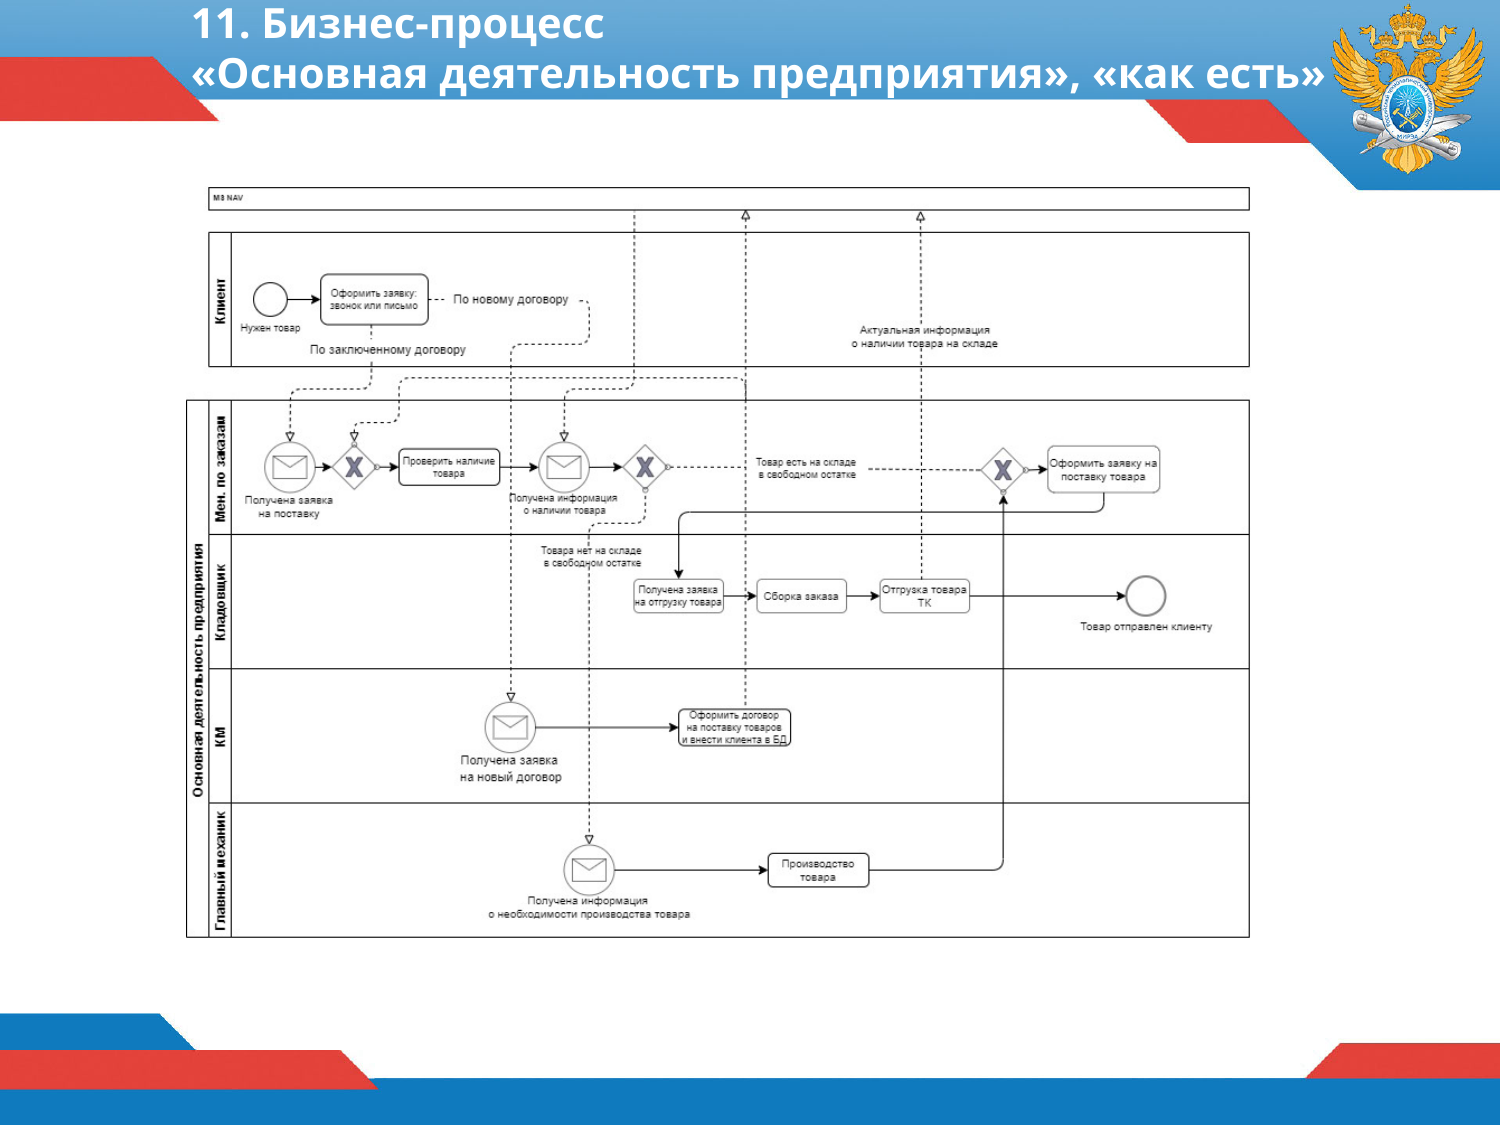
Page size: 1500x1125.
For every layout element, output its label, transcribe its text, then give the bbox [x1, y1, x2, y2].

picture [0, 0, 1500, 1125]
text_box 11. Бизнес-процесс «Основная деятельность предприятия», «как есть» [176, 0, 1500, 68]
